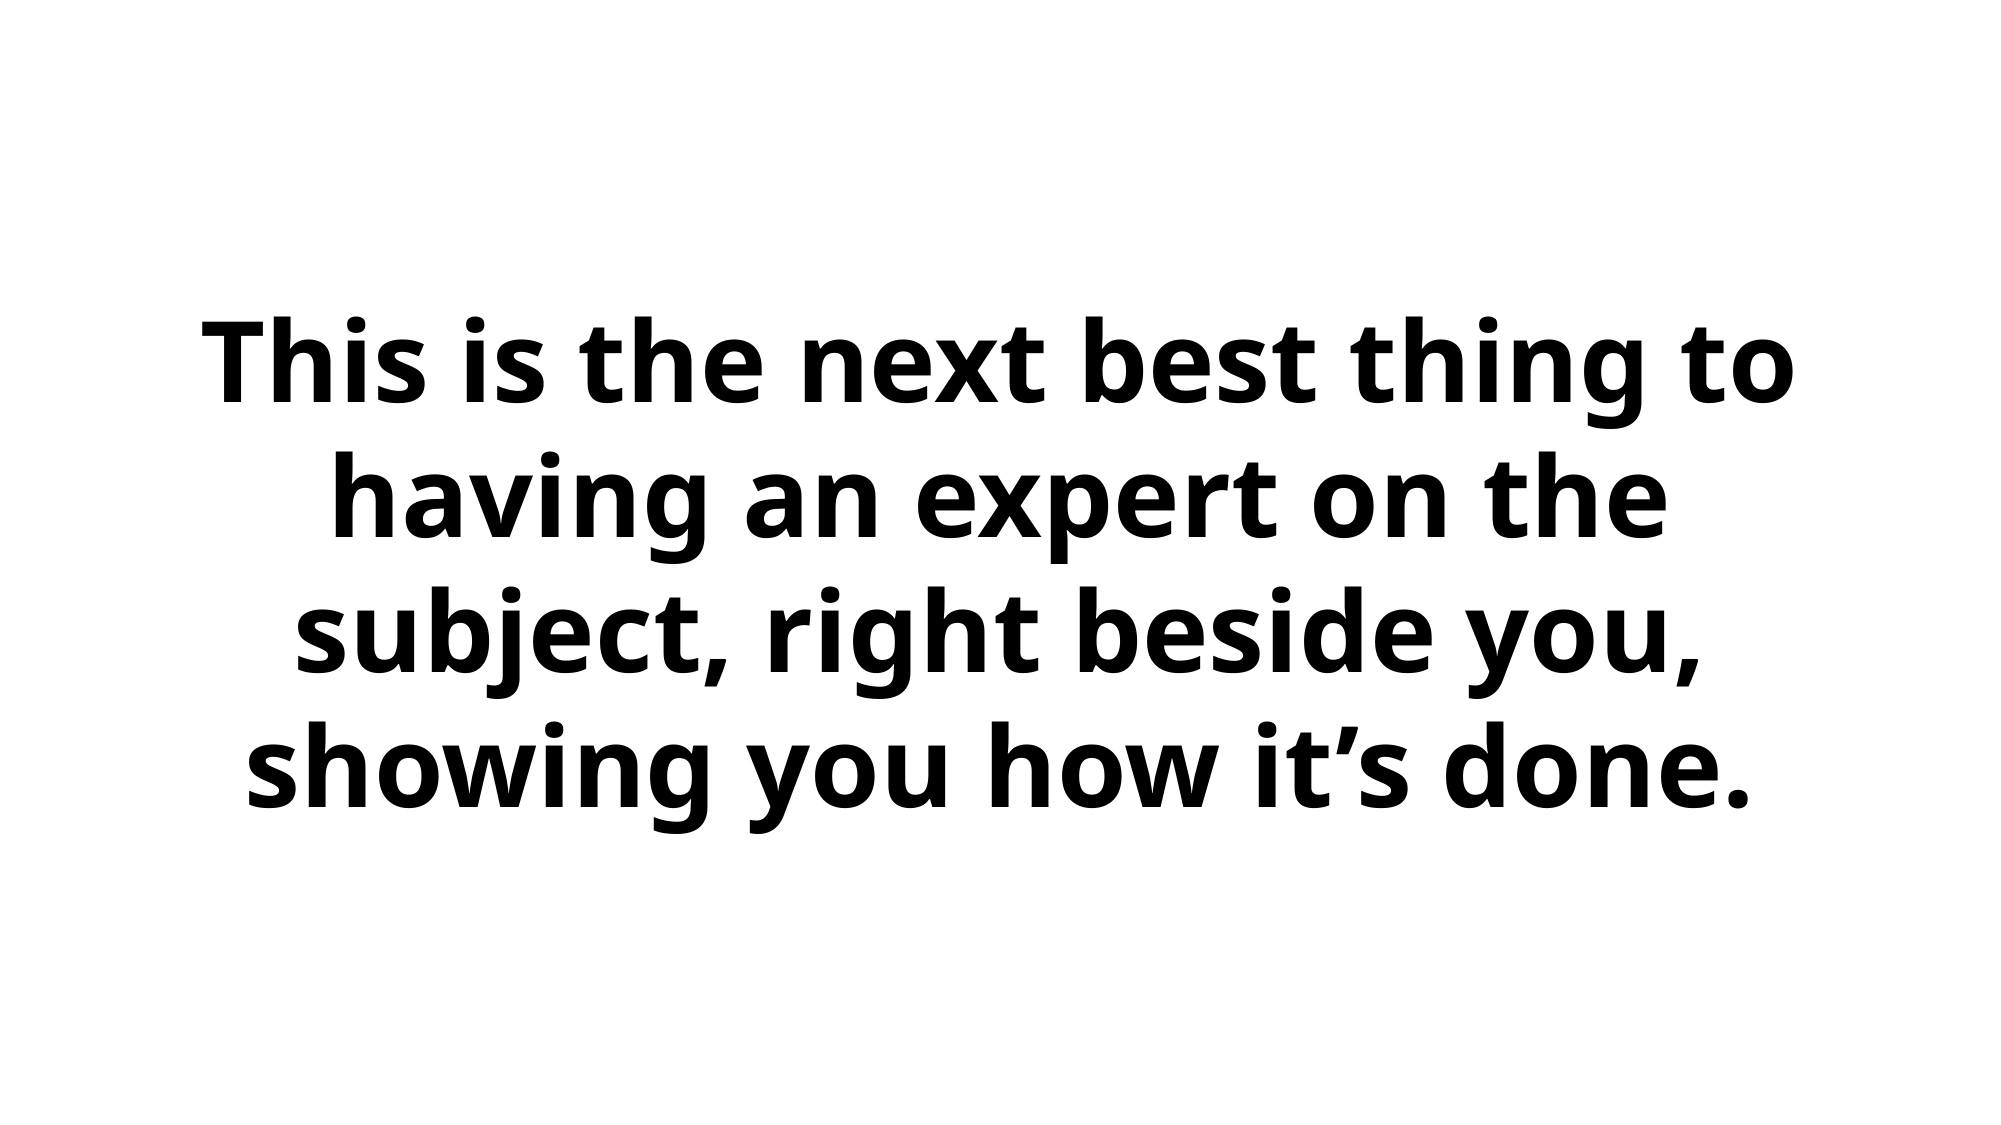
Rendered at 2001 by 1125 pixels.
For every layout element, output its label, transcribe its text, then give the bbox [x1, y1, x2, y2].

text_box This is the next best thing to having an expert on the subject, right beside you, showing you how it’s done. [137, 282, 1863, 837]
